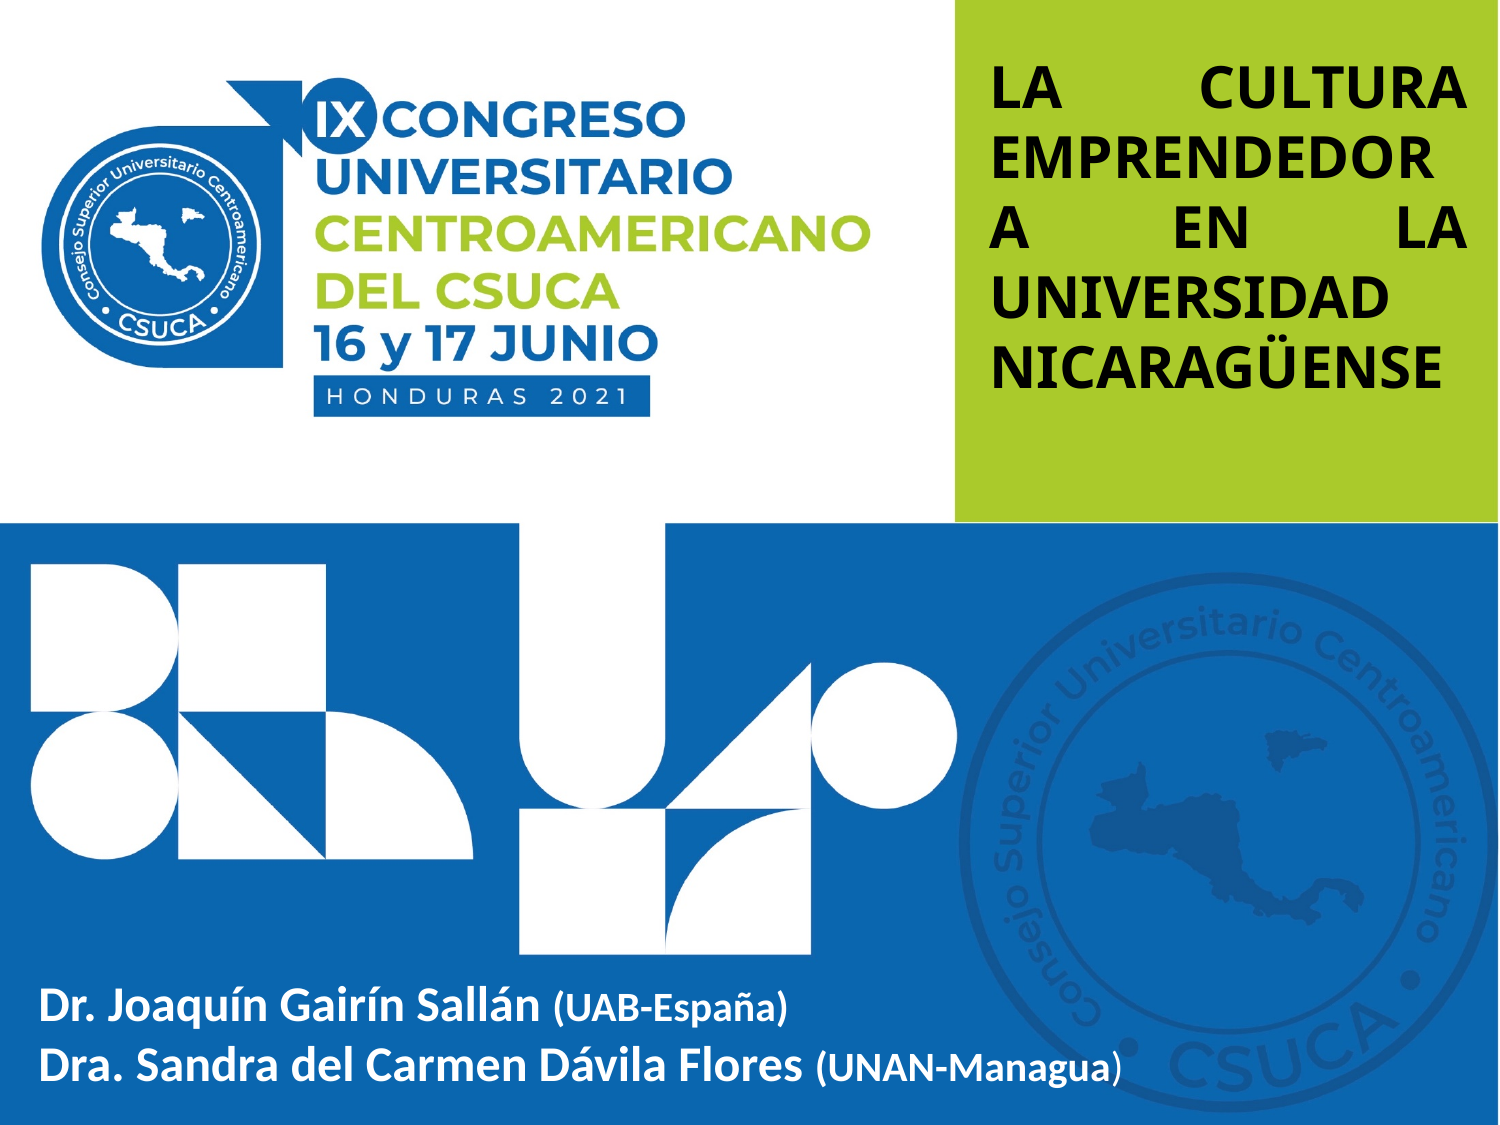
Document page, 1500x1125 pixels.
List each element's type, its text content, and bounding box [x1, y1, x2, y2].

text_box Dr. Joaquín Gairín Sallán (UAB-España) Dra. Sandra del Carmen Dávila Flores (UNAN-Managua) [23, 964, 1229, 1125]
picture [0, 0, 1500, 1125]
title LA CULTURA EMPRENDEDORA EN LA UNIVERSIDAD NICARAGÜENSE [974, 42, 1483, 516]
